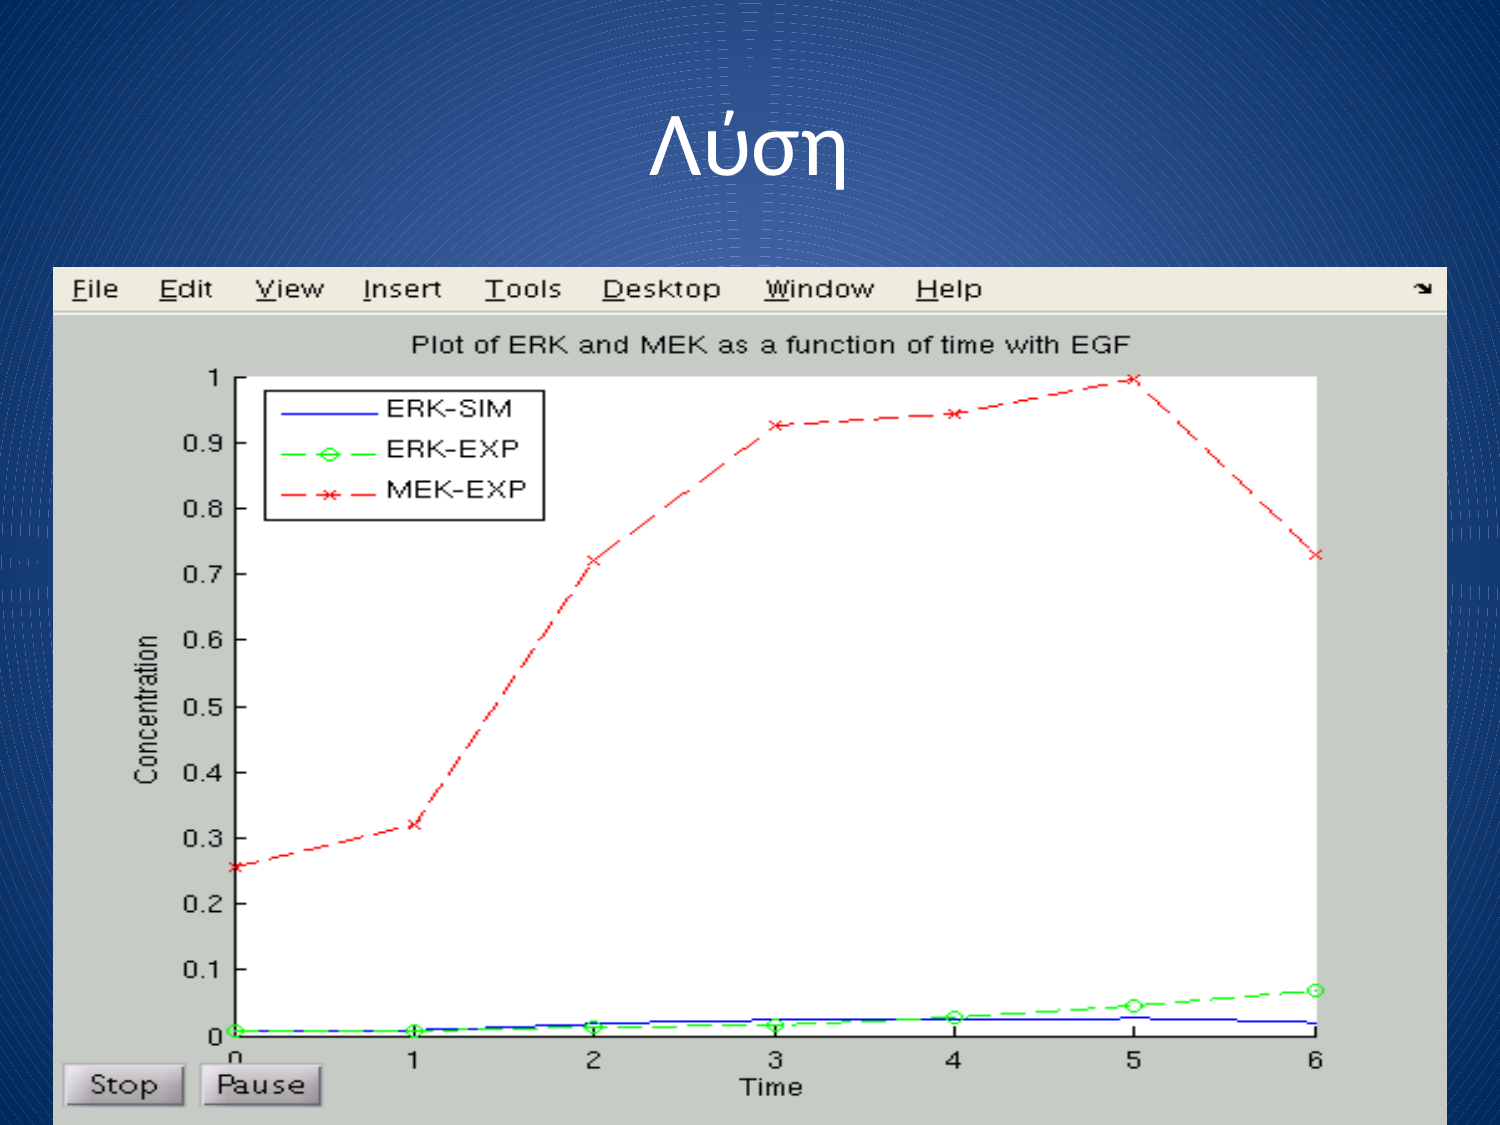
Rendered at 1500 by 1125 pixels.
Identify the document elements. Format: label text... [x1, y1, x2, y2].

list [52, 266, 1448, 1125]
title Λύση [75, 45, 1425, 233]
